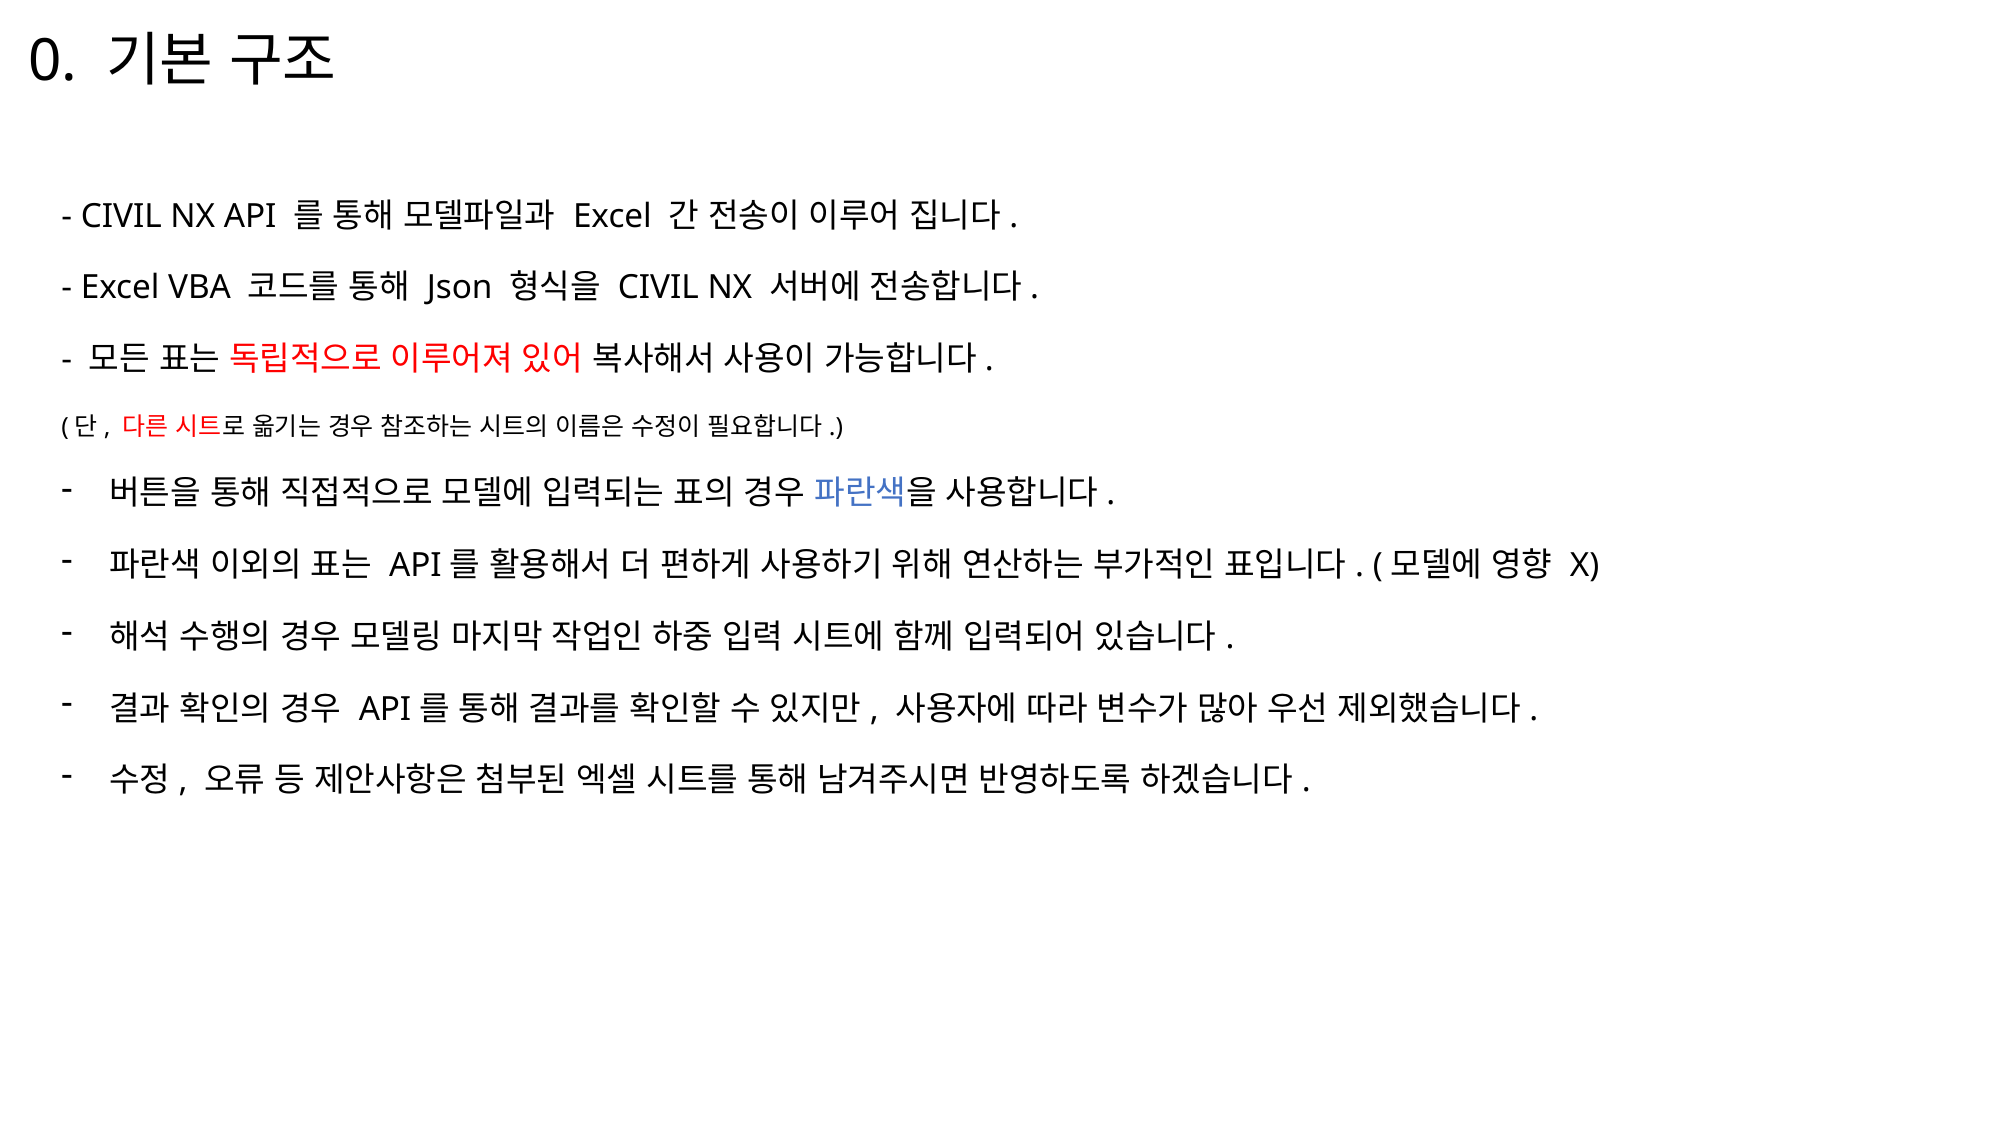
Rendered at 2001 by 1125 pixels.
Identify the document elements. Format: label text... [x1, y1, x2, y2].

text_box 0. 기본 구조 [13, 1, 447, 122]
text_box - CIVIL NX API 를 통해 모델파일과 Excel 간 전송이 이루어 집니다. - Excel VBA 코드를 통해 Json 형식을 CIVIL NX 서버에 전송합니다. - 모든 표는 독립적으로 이루어져 있어 복사해서 사용이 가능합니다. (단, 다른 시트로 옮기는 경우 참조하는 시트의 이름은 수정이 필요합니다.) 버튼을 통해 직접적으로 모델에 입력되는 표의 경우 파란색을 사용합니다. 파란색 이외의 표는 API를 활용해서 더 편하게 사용하기 위해 연산하는 부가적인 표입니다. (모델에 영향 X) 해석 수행의 경우 모델링 마지막 작업인 하중 입력 시트에 함께 입력되어 있습니다. 결과 확인의 경우 API를 통해 결과를 확인할 수 있지만, 사용자에 따라 변수가 많아 우선 제외했습니다. 수정, 오류 등 제안사항은 첨부된 엑셀 시트를 통해 남겨주시면 반영하도록 하겠습니다. [46, 190, 1756, 813]
